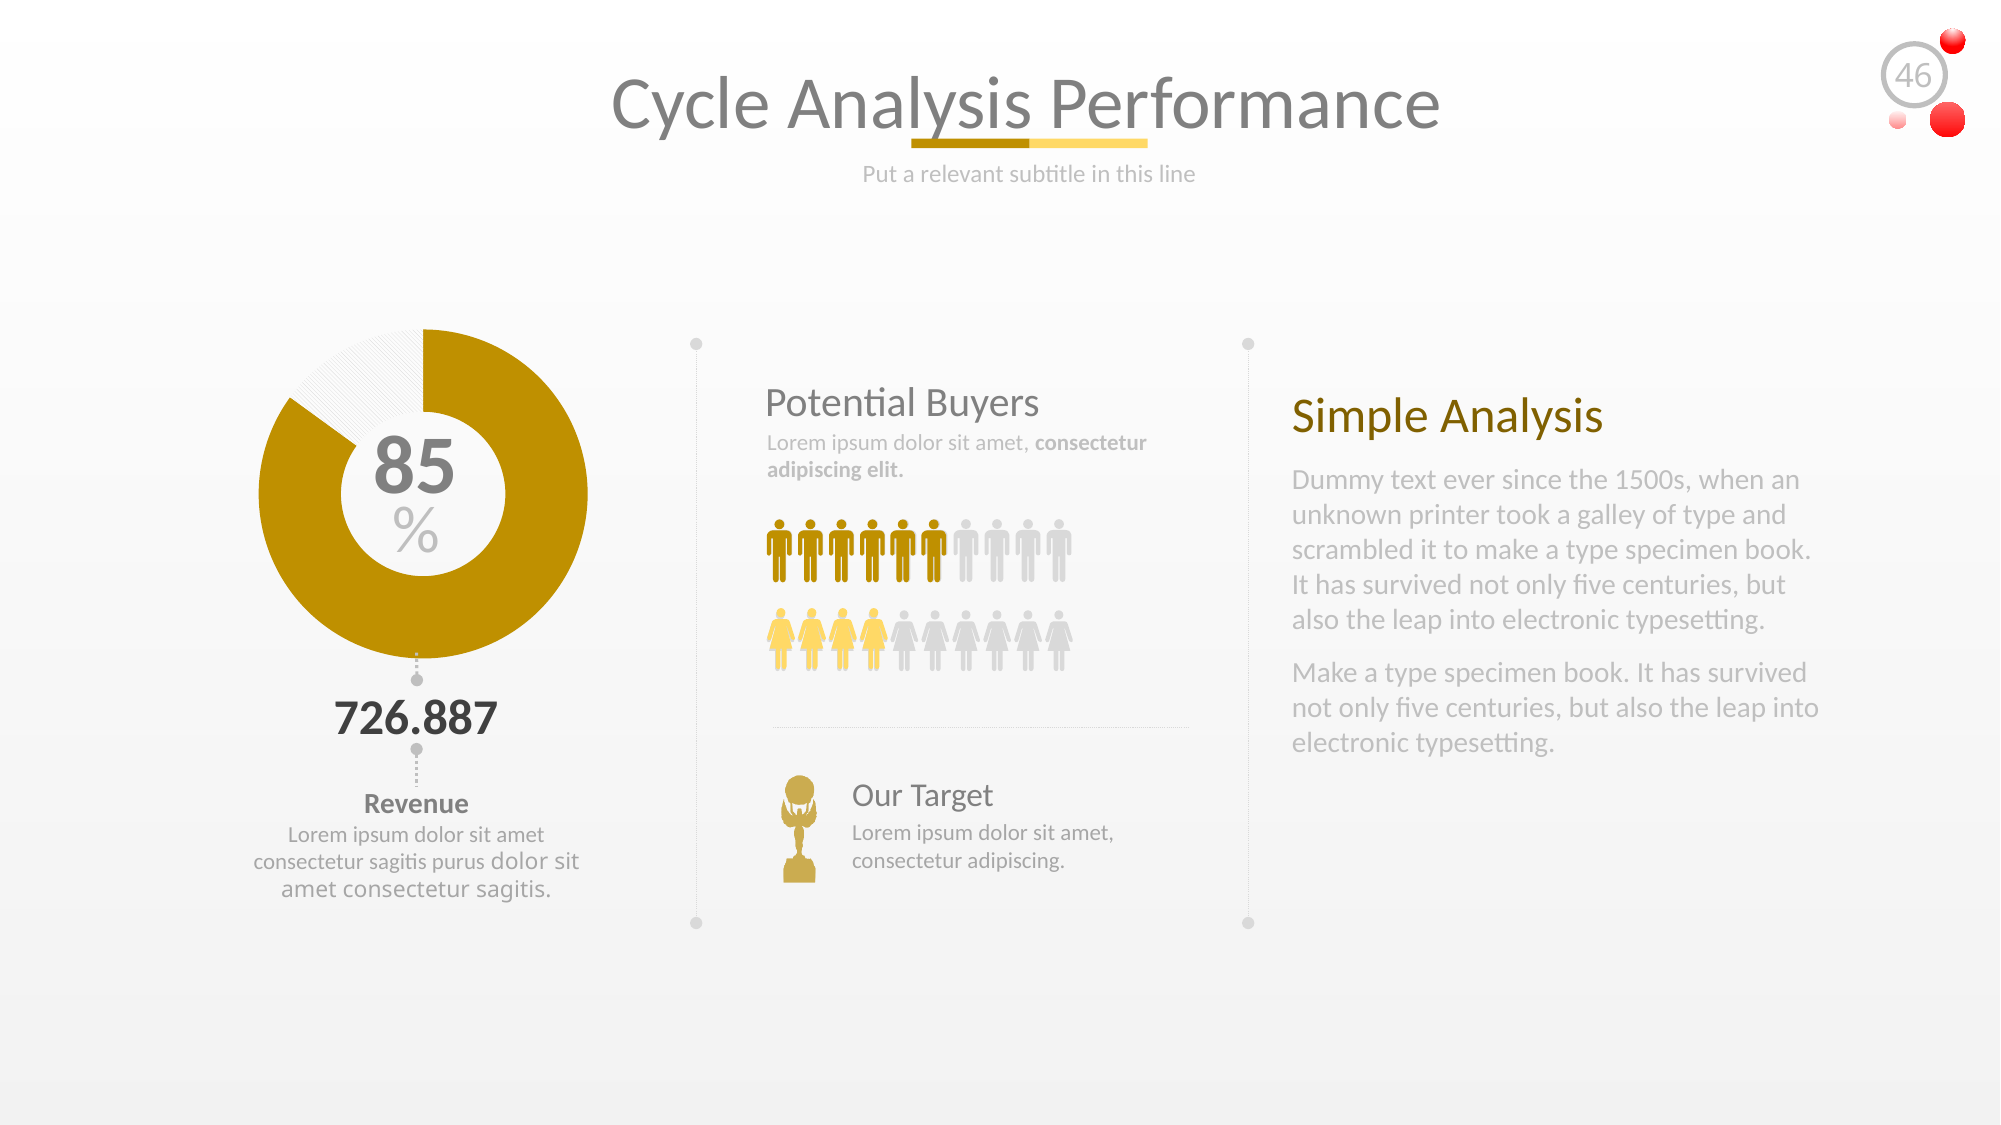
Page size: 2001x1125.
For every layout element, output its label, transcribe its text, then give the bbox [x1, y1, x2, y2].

text_box Cycle Analysis Performance [572, 1, 1482, 152]
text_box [766, 610, 1074, 672]
chart [251, 316, 595, 672]
picture [775, 773, 822, 885]
text_box Revenue Lorem ipsum dolor sit amet consectetur sagitis purus dolor sit amet consectetur sagitis. [238, 766, 595, 920]
text_box Simple Analysis Dummy text ever since the 1500s, when an unknown printer took a galley of type and scrambled it to make a type specimen book. It has survived not only five centuries, but also the leap into electronic typesetting. Make a type specimen book. It has survived not only five centuries, but also the leap into electronic typesetting. [1276, 374, 1845, 885]
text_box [911, 138, 1148, 149]
text_box Our Target Lorem ipsum dolor sit amet, consectetur adipiscing. [837, 765, 1190, 857]
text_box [749, 356, 1248, 467]
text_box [766, 607, 889, 669]
text_box Put a relevant subtitle in this line [792, 142, 1267, 202]
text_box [947, 519, 1072, 582]
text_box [766, 519, 947, 583]
text_box 726.887 [309, 676, 522, 752]
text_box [1876, 28, 1966, 138]
